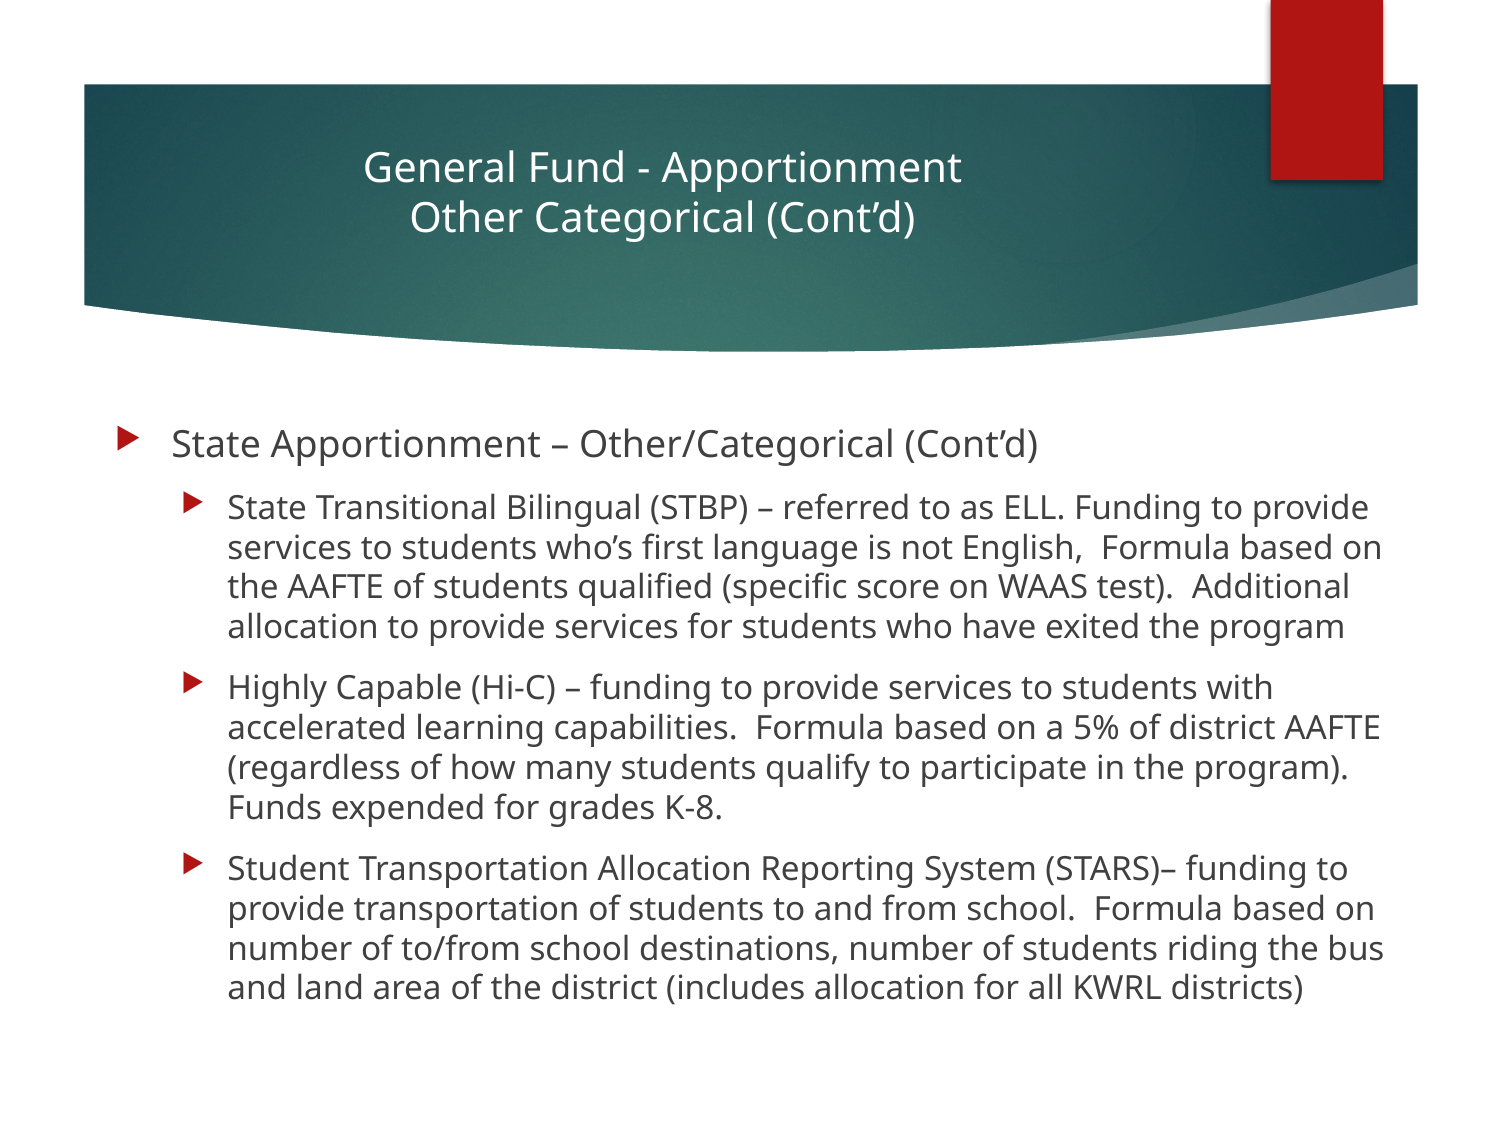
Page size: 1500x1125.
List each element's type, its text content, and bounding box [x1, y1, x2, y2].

title General Fund - Apportionment Other Categorical (Cont’d) [142, 112, 1183, 269]
list State Apportionment – Other/Categorical (Cont’d) State Transitional Bilingual (STBP) – referred to as ELL. Funding to provide services to students who’s first language is not English, Formula based on the AAFTE of students qualified (specific score on WAAS test). Additional allocation to provide services for students who have exited the program Highly Capable (Hi-C) – funding to provide services to students with accelerated learning capabilities. Formula based on a 5% of district AAFTE (regardless of how many students qualify to participate in the program). Funds expended for grades K-8. Student Transportation Allocation Reporting System (STARS)– funding to provide transportation of students to and from school. Formula based on number of to/from school destinations, number of students riding the bus and land area of the district (includes allocation for all KWRL districts) [99, 412, 1425, 1063]
